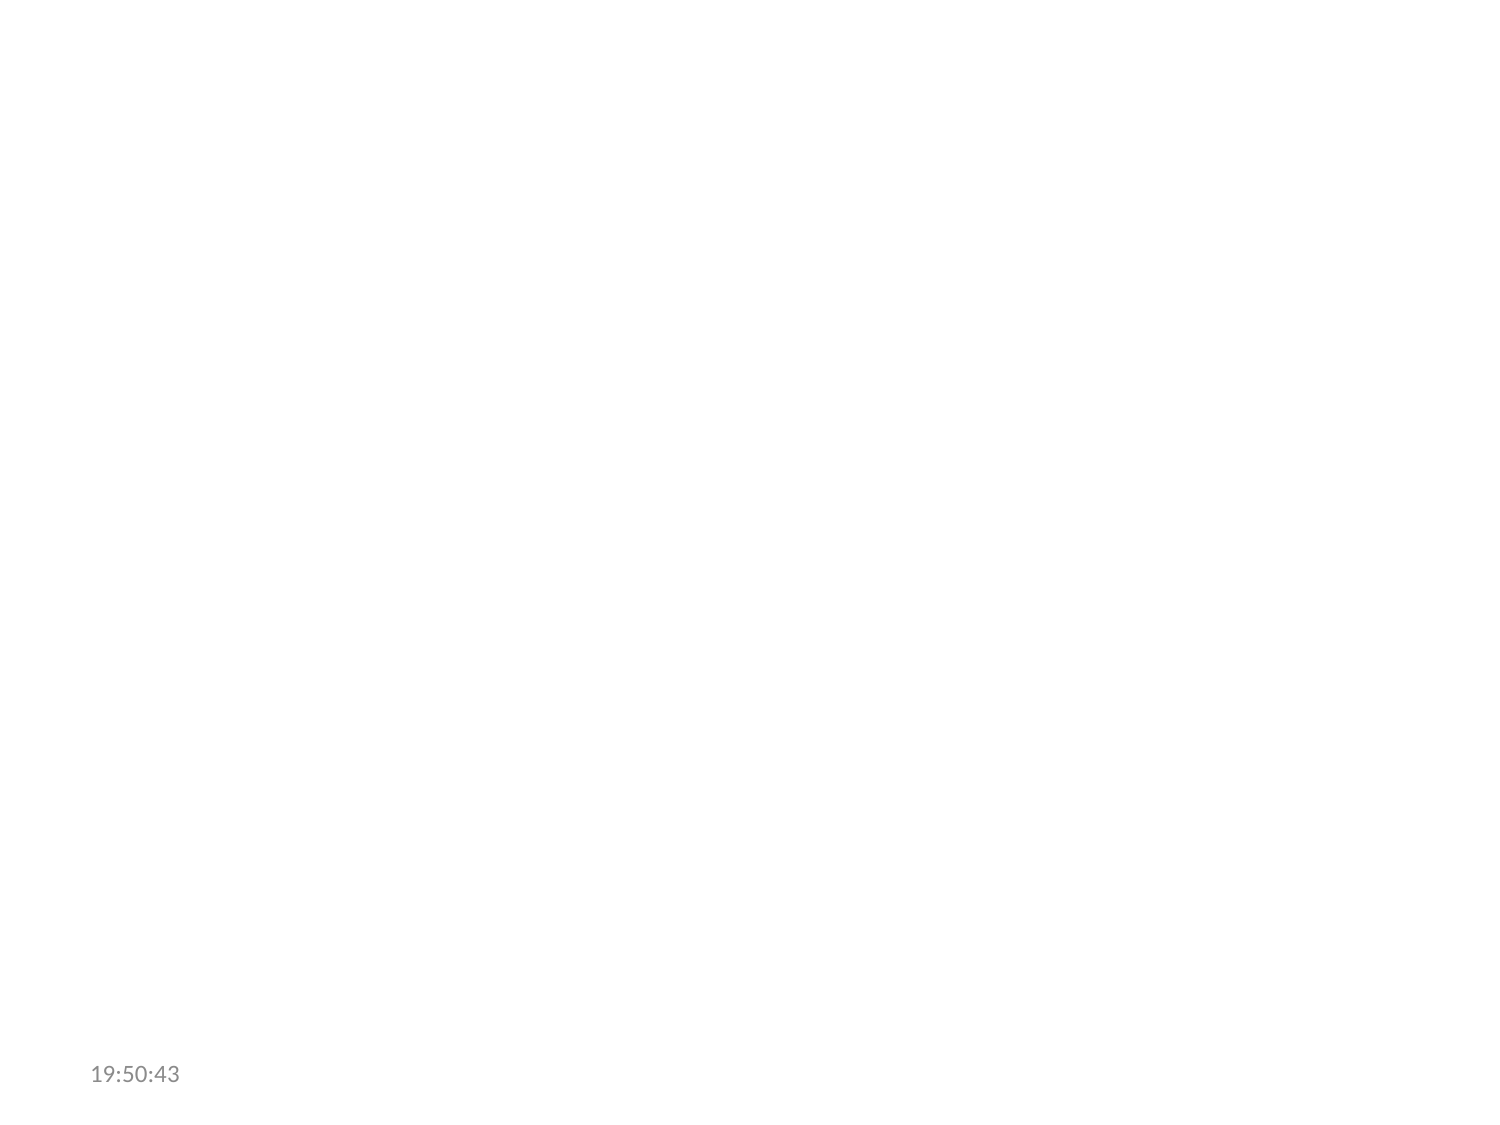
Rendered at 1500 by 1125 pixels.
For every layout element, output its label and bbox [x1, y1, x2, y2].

slide_number [75, 1042, 425, 1103]
